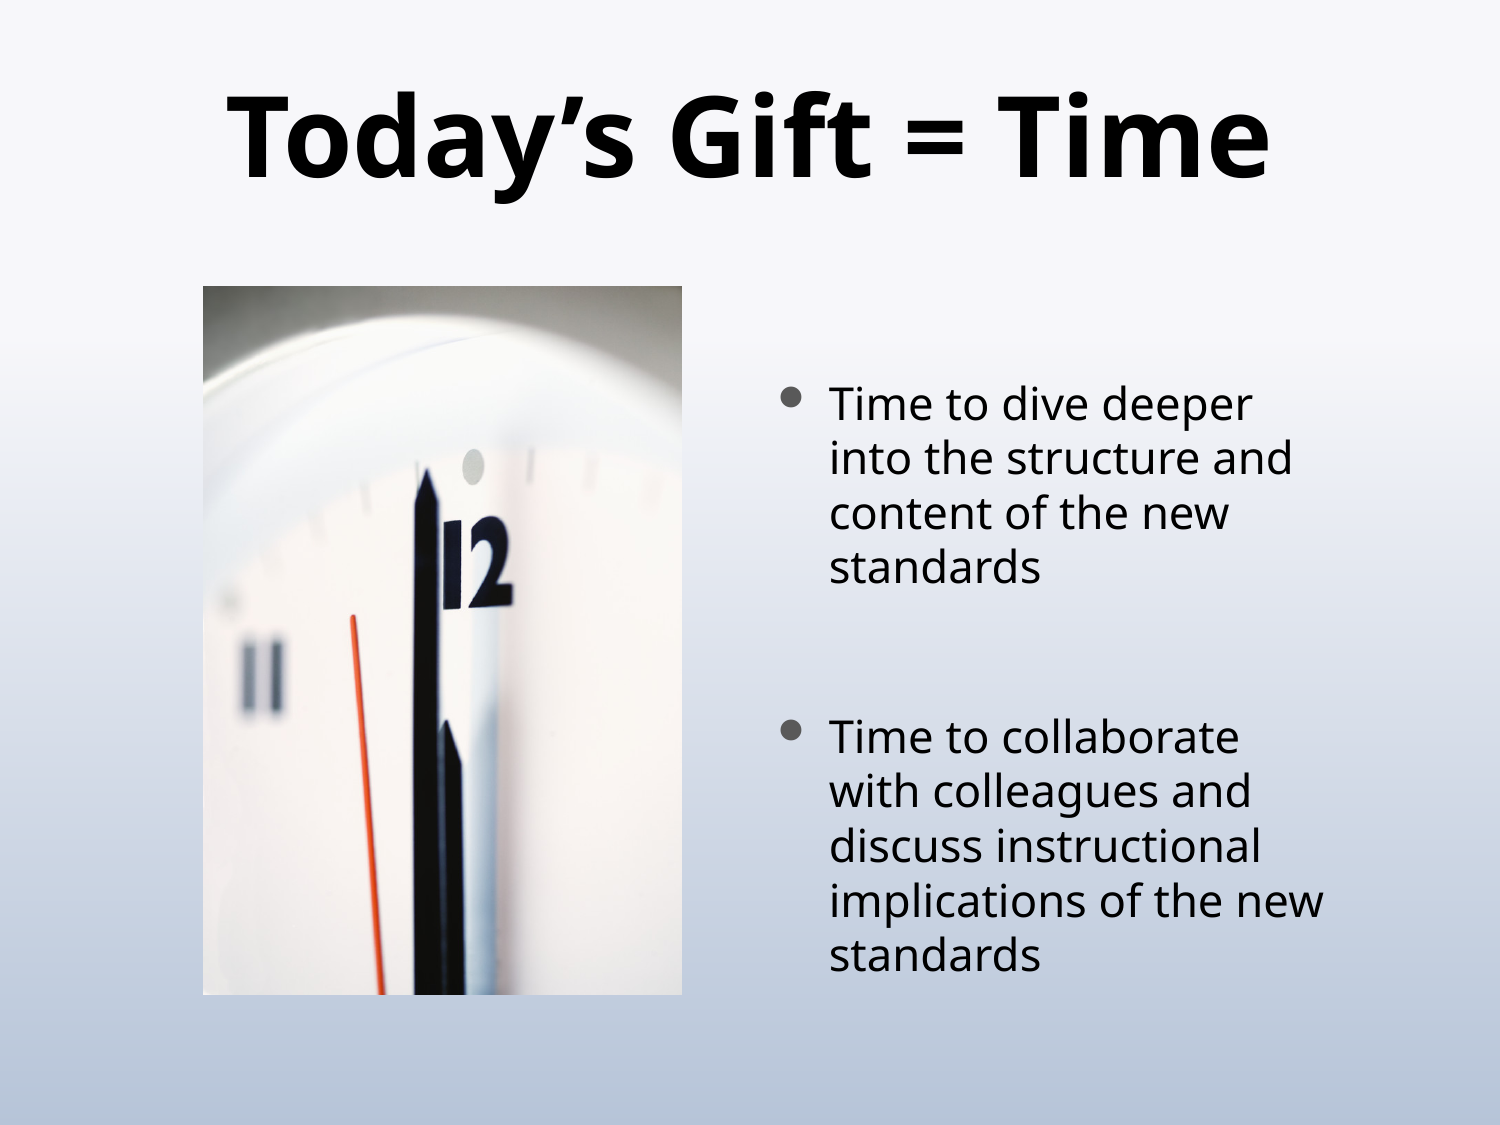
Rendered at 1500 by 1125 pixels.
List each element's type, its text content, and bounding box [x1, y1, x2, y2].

list Time to dive deeper into the structure and content of the new standards Time to collaborate with colleagues and discuss instructional implications of the new standards [762, 286, 1348, 995]
title Today’s Gift = Time [150, 37, 1350, 245]
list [148, 284, 737, 997]
